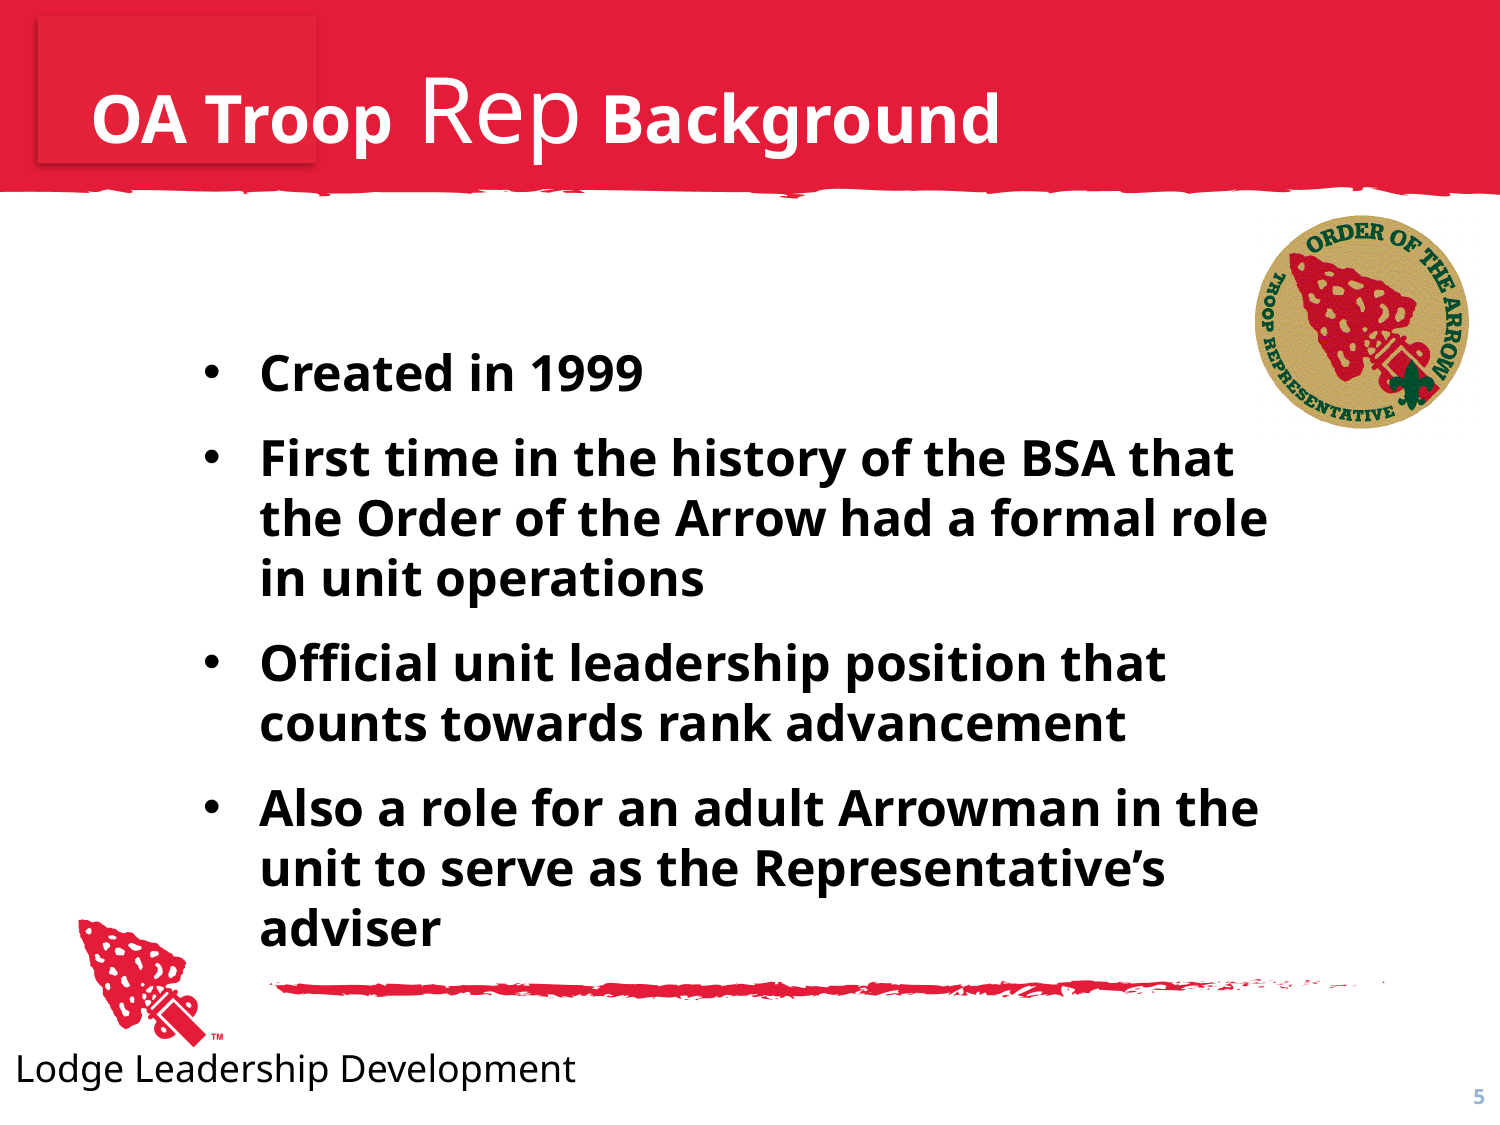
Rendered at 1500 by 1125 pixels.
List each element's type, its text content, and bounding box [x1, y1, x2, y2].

list Created in 1999 First time in the history of the BSA that the Order of the Arrow had a formal role in unit operations Official unit leadership position that counts towards rank advancement Also a role for an adult Arrowman in the unit to serve as the Representative’s adviser [188, 333, 1319, 1034]
title OA Troop Rep Background [75, 45, 1425, 168]
picture [0, 0, 1500, 1037]
text_box Lodge Leadership Development [0, 1037, 1500, 1125]
